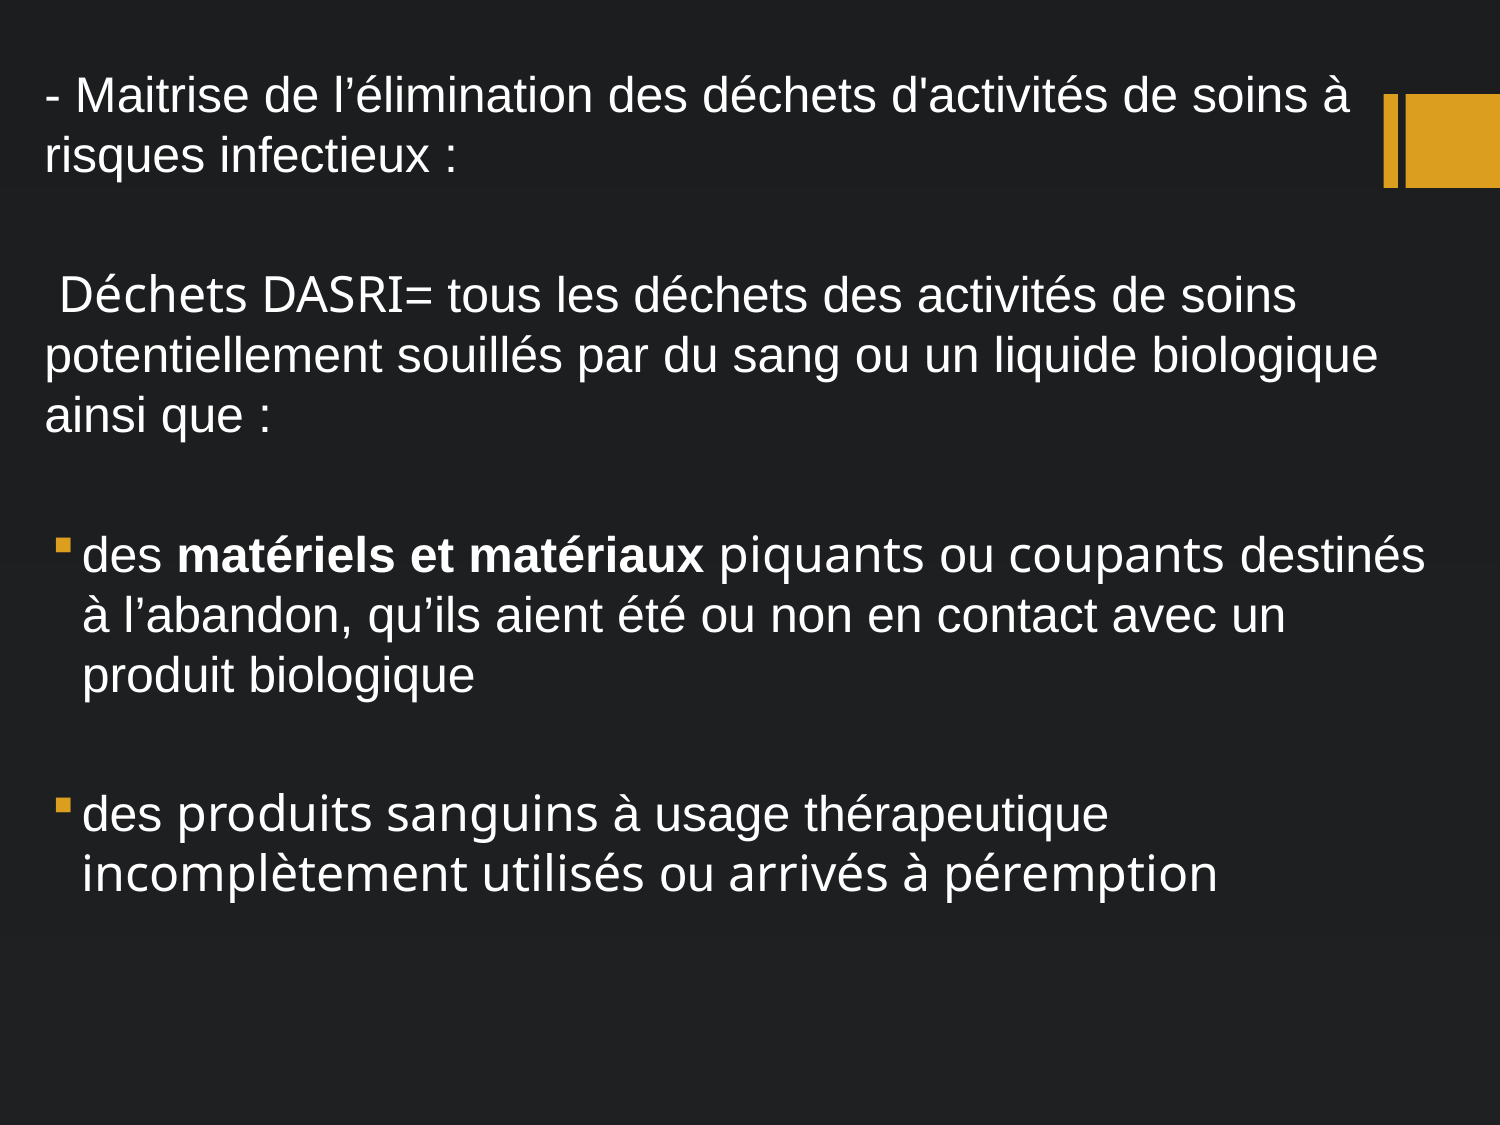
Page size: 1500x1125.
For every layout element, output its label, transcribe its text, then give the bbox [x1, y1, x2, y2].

list - Maitrise de l’élimination des déchets d'activités de soins à risques infectieux : Déchets DASRI= tous les déchets des activités de soins potentiellement souillés par du sang ou un liquide biologique ainsi que : des matériels et matériaux piquants ou coupants destinés à l’abandon, qu’ils aient été ou non en contact avec un produit biologique des produits sanguins à usage thérapeutique incomplètement utilisés ou arrivés à péremption [29, 54, 1459, 1059]
